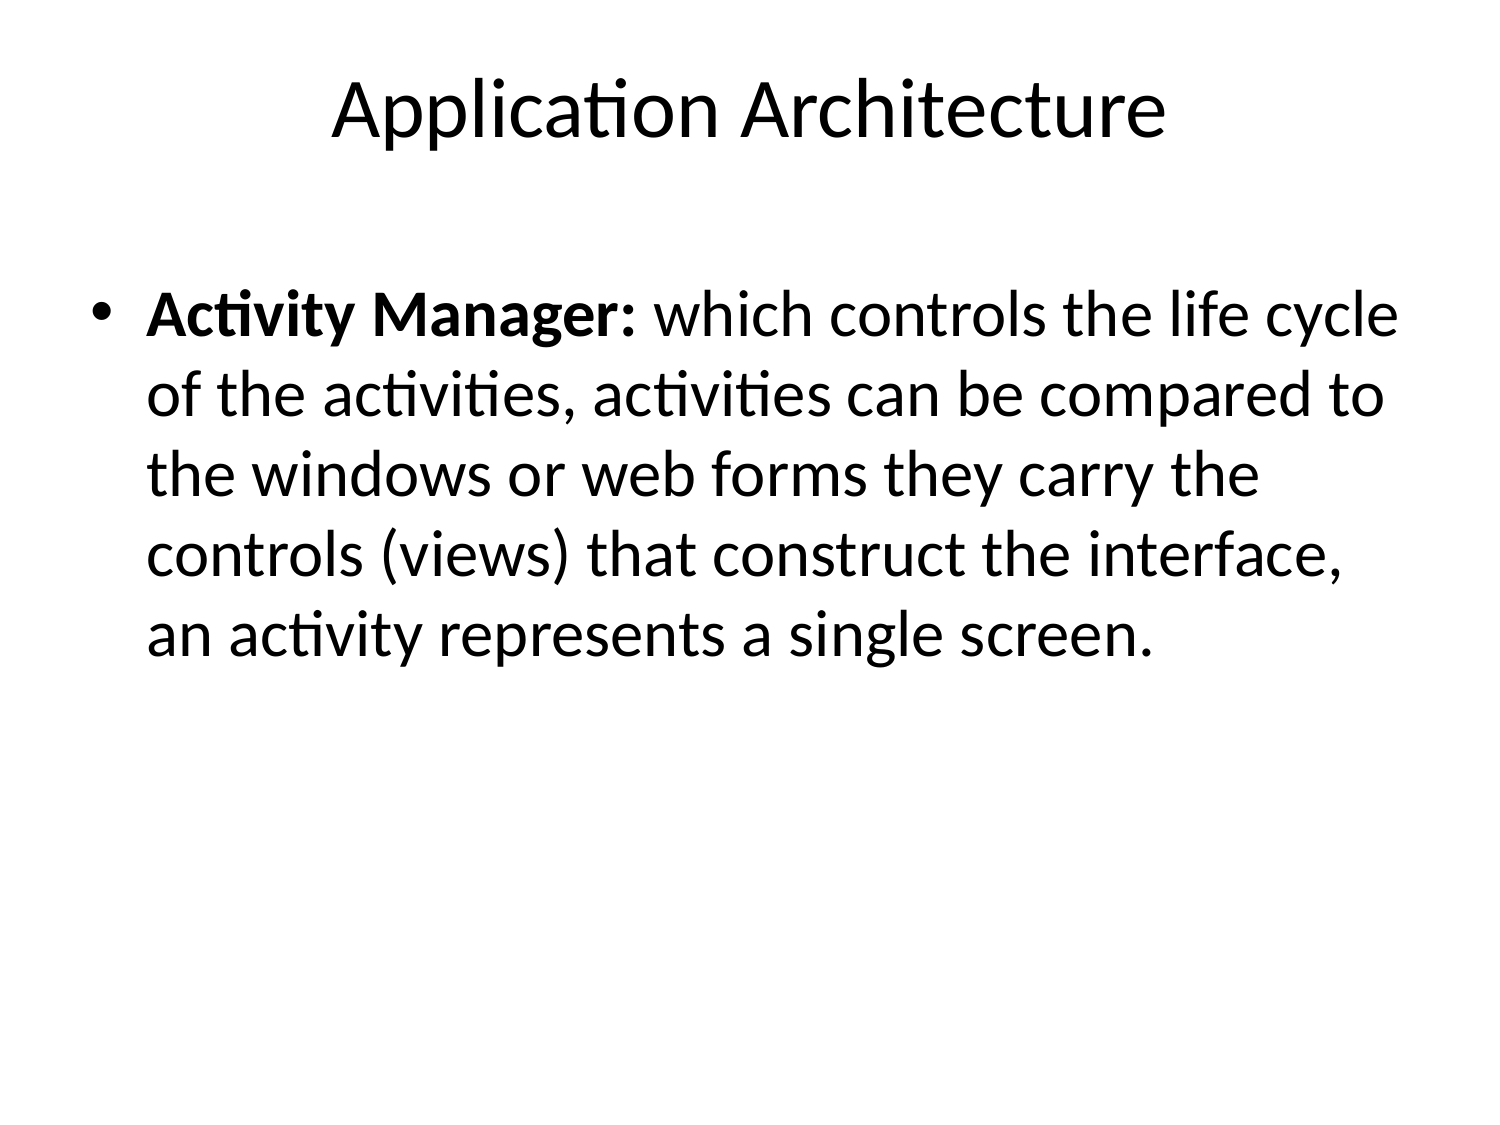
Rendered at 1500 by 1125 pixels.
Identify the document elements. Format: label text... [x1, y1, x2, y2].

list Activity Manager: which controls the life cycle of the activities, activities can be compared to the windows or web forms they carry the controls (views) that construct the interface, an activity represents a single screen. [75, 262, 1425, 1005]
title Application Architecture [75, 45, 1425, 163]
